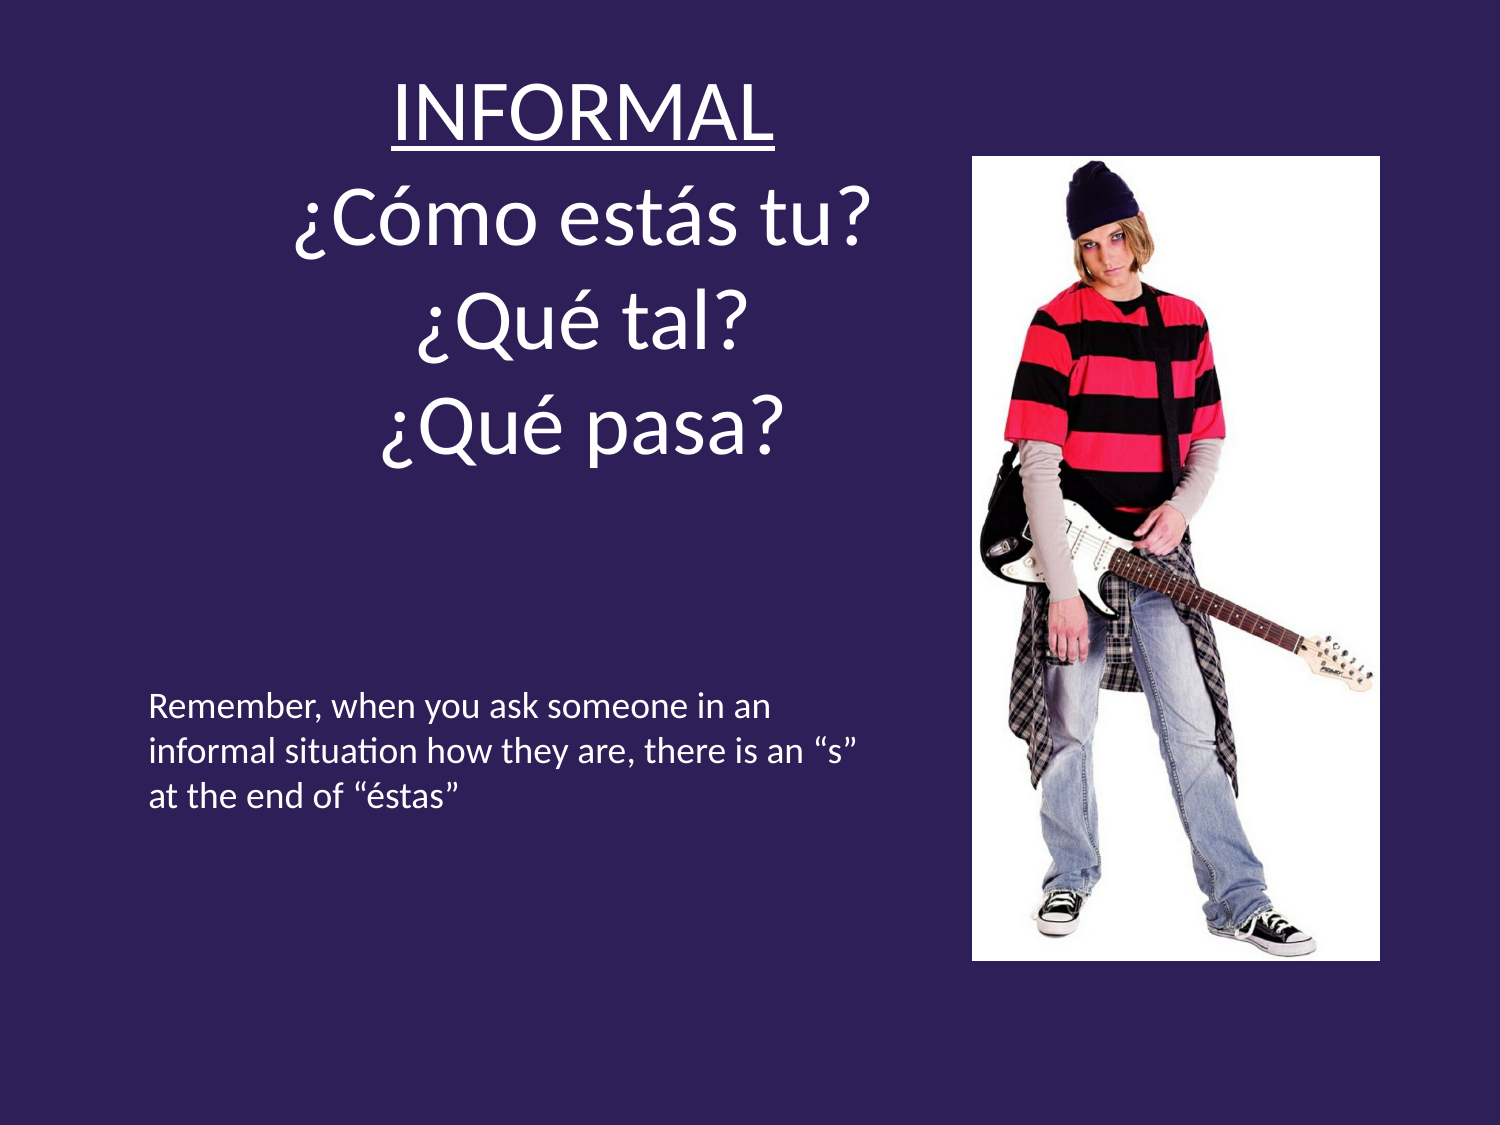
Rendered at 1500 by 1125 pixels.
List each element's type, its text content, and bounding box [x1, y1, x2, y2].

text_box Remember, when you ask someone in an informal situation how they are, there is an “s” at the end of “éstas” [133, 673, 459, 823]
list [464, 155, 1500, 961]
title INFORMAL ¿Cómo estás tu? ¿Qué tal? ¿Qué pasa? [0, 45, 1304, 480]
